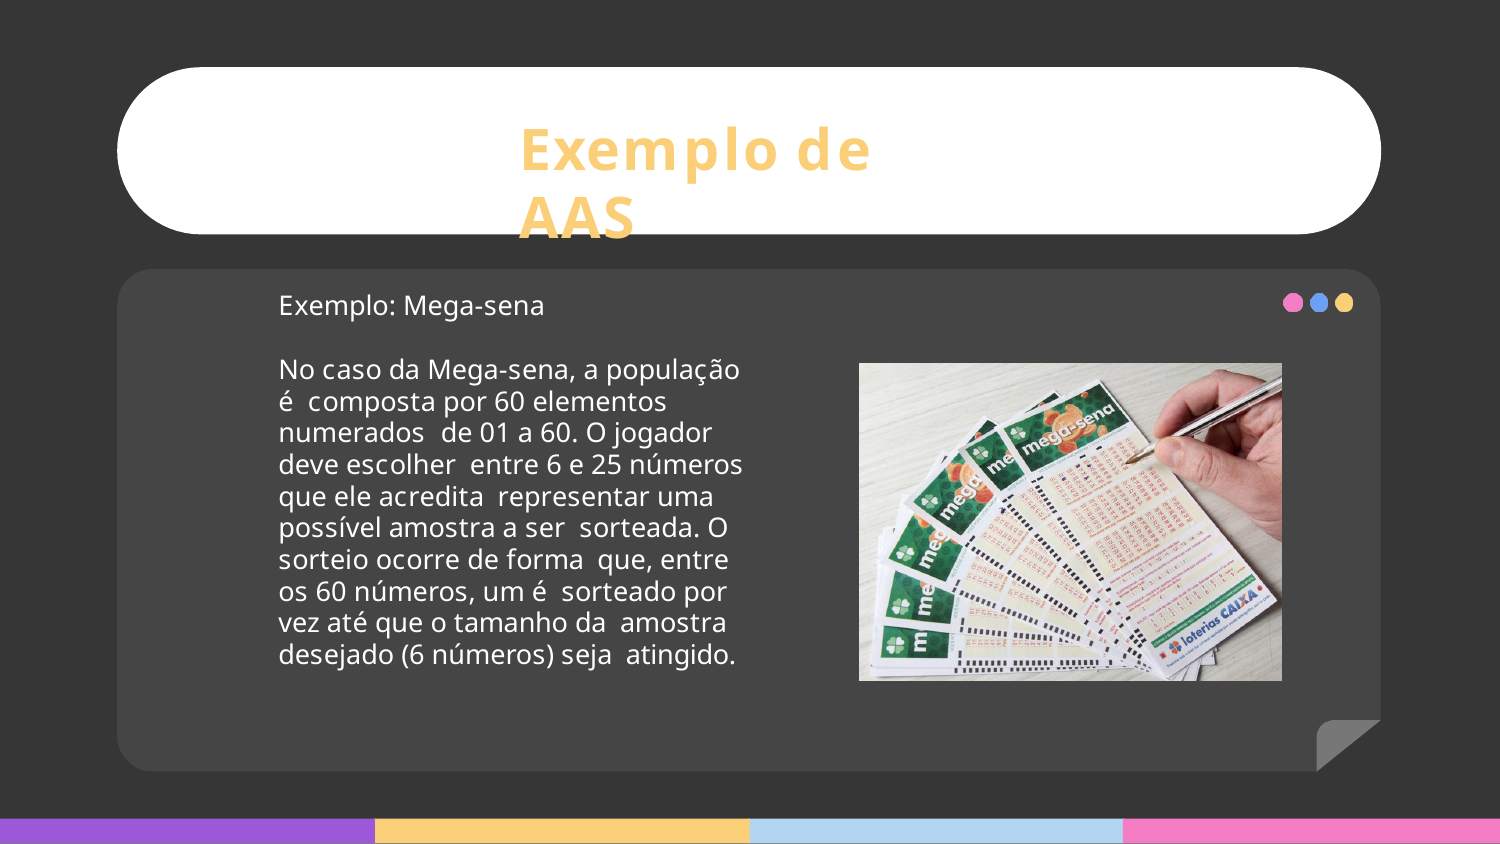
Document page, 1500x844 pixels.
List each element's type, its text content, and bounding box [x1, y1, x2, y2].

title Exemplo de AAS [517, 110, 983, 254]
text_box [0, 818, 1500, 844]
text_box [117, 67, 1382, 235]
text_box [116, 268, 1383, 774]
